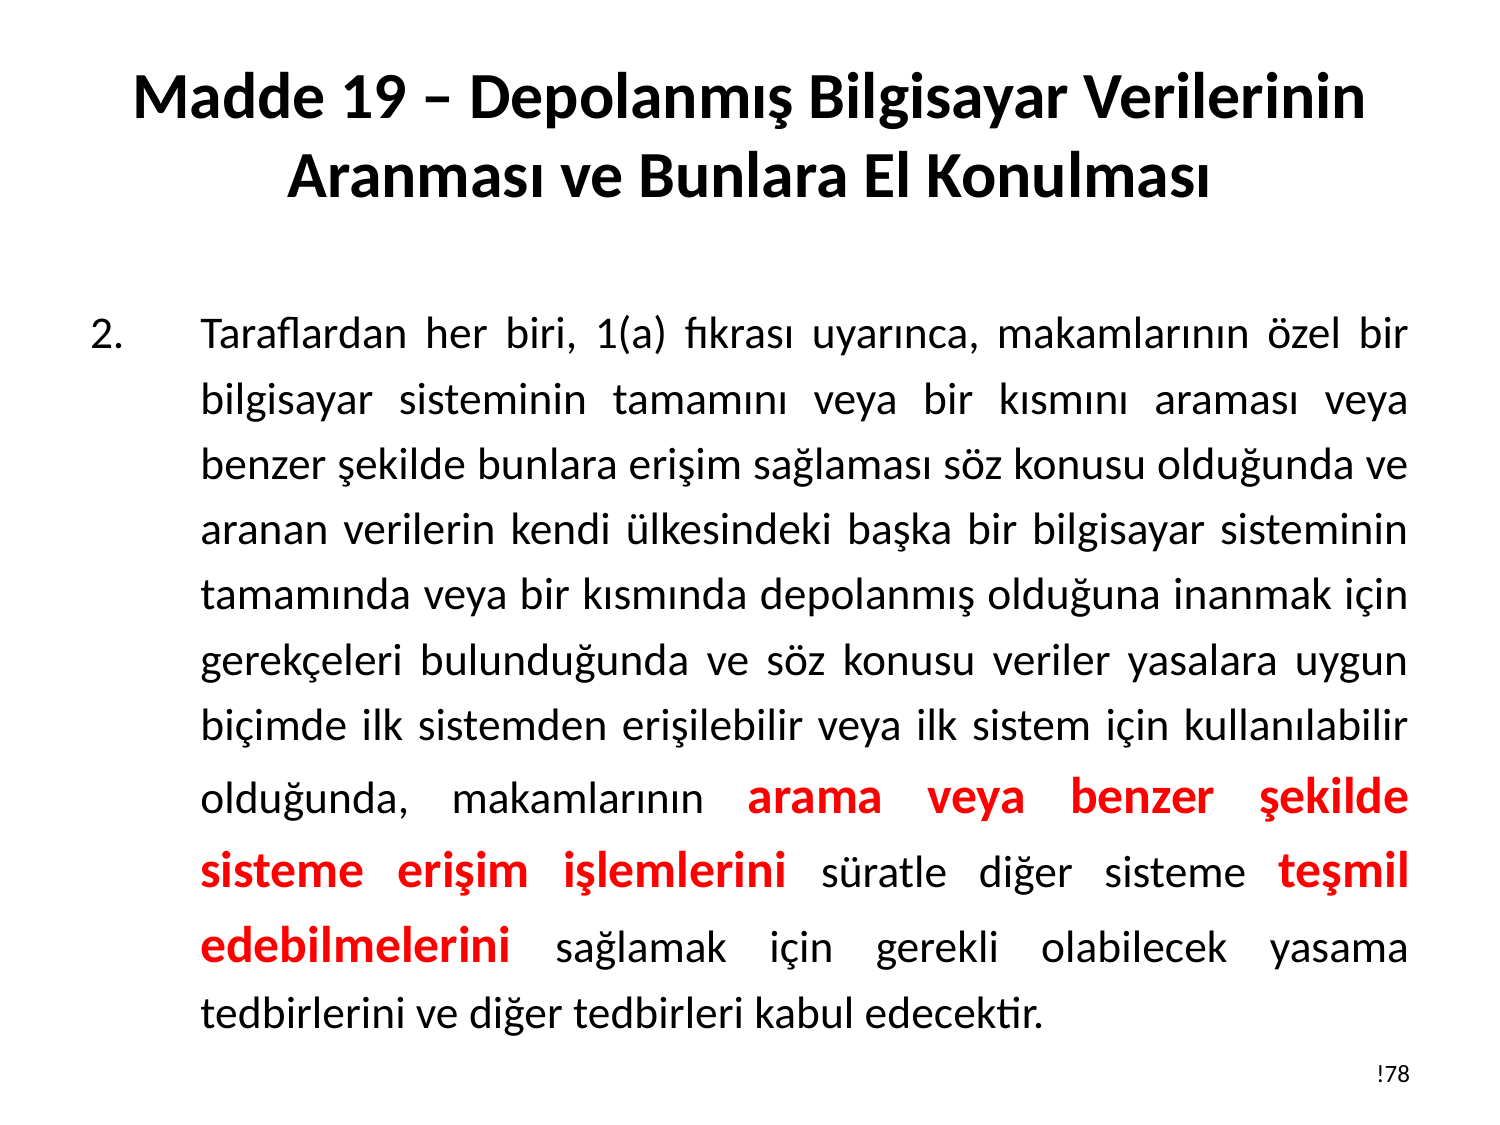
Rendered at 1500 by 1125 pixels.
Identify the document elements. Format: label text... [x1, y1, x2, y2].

list Taraflardan her biri, 1(a) fıkrası uyarınca, makamlarının özel bir bilgisayar sisteminin tamamını veya bir kısmını araması veya benzer şekilde bunlara erişim sağlaması söz konusu olduğunda ve aranan verilerin kendi ülkesindeki başka bir bilgisayar sisteminin tamamında veya bir kısmında depolanmış olduğuna inanmak için gerekçeleri bulunduğunda ve söz konusu veriler yasalara uygun biçimde ilk sistemden erişilebilir veya ilk sistem için kullanılabilir olduğunda, makamlarının arama veya benzer şekilde sisteme erişim işlemlerini süratle diğer sisteme teşmil edebilmelerini sağlamak için gerekli olabilecek yasama tedbirlerini ve diğer tedbirleri kabul edecektir. [74, 284, 1426, 1073]
slide_number !78 [1074, 1042, 1425, 1103]
title Madde 19 – Depolanmış Bilgisayar Verilerinin Aranması ve Bunlara El Konulması [74, 44, 1426, 220]
